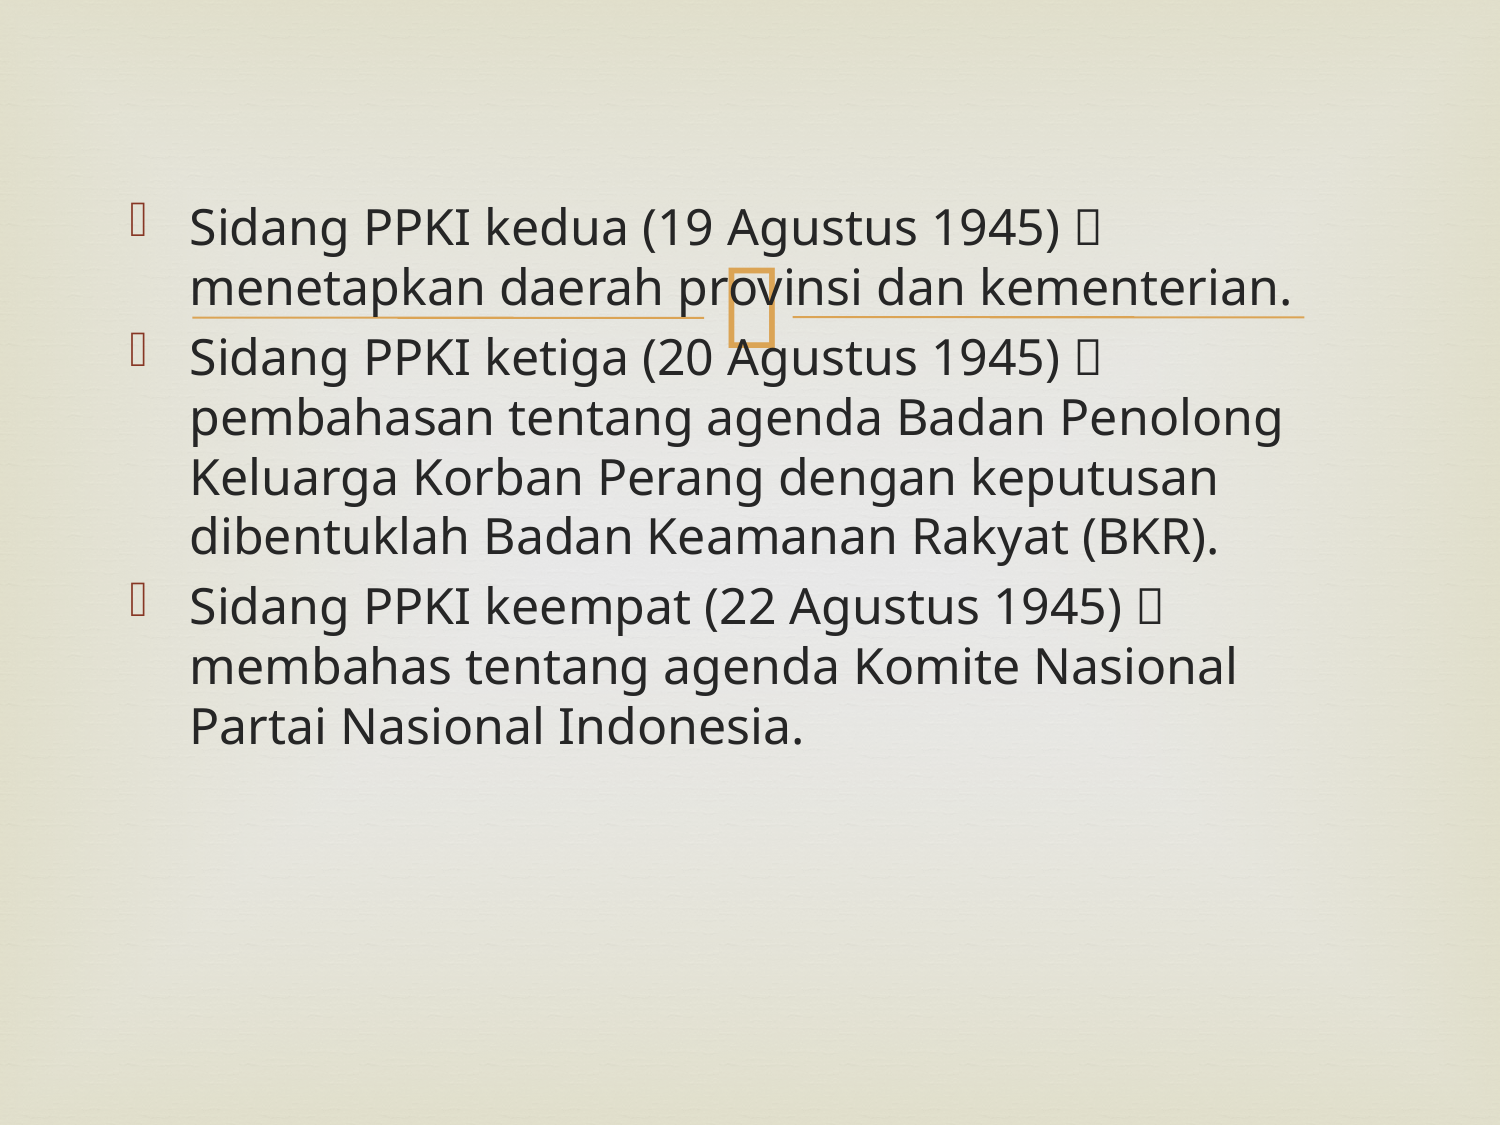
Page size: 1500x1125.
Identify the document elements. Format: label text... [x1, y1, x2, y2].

list Sidang PPKI kedua (19 Agustus 1945)  menetapkan daerah provinsi dan kementerian. Sidang PPKI ketiga (20 Agustus 1945)  pembahasan tentang agenda Badan Penolong Keluarga Korban Perang dengan keputusan dibentuklah Badan Keamanan Rakyat (BKR). Sidang PPKI keempat (22 Agustus 1945)  membahas tentang agenda Komite Nasional Partai Nasional Indonesia. [114, 187, 1386, 925]
